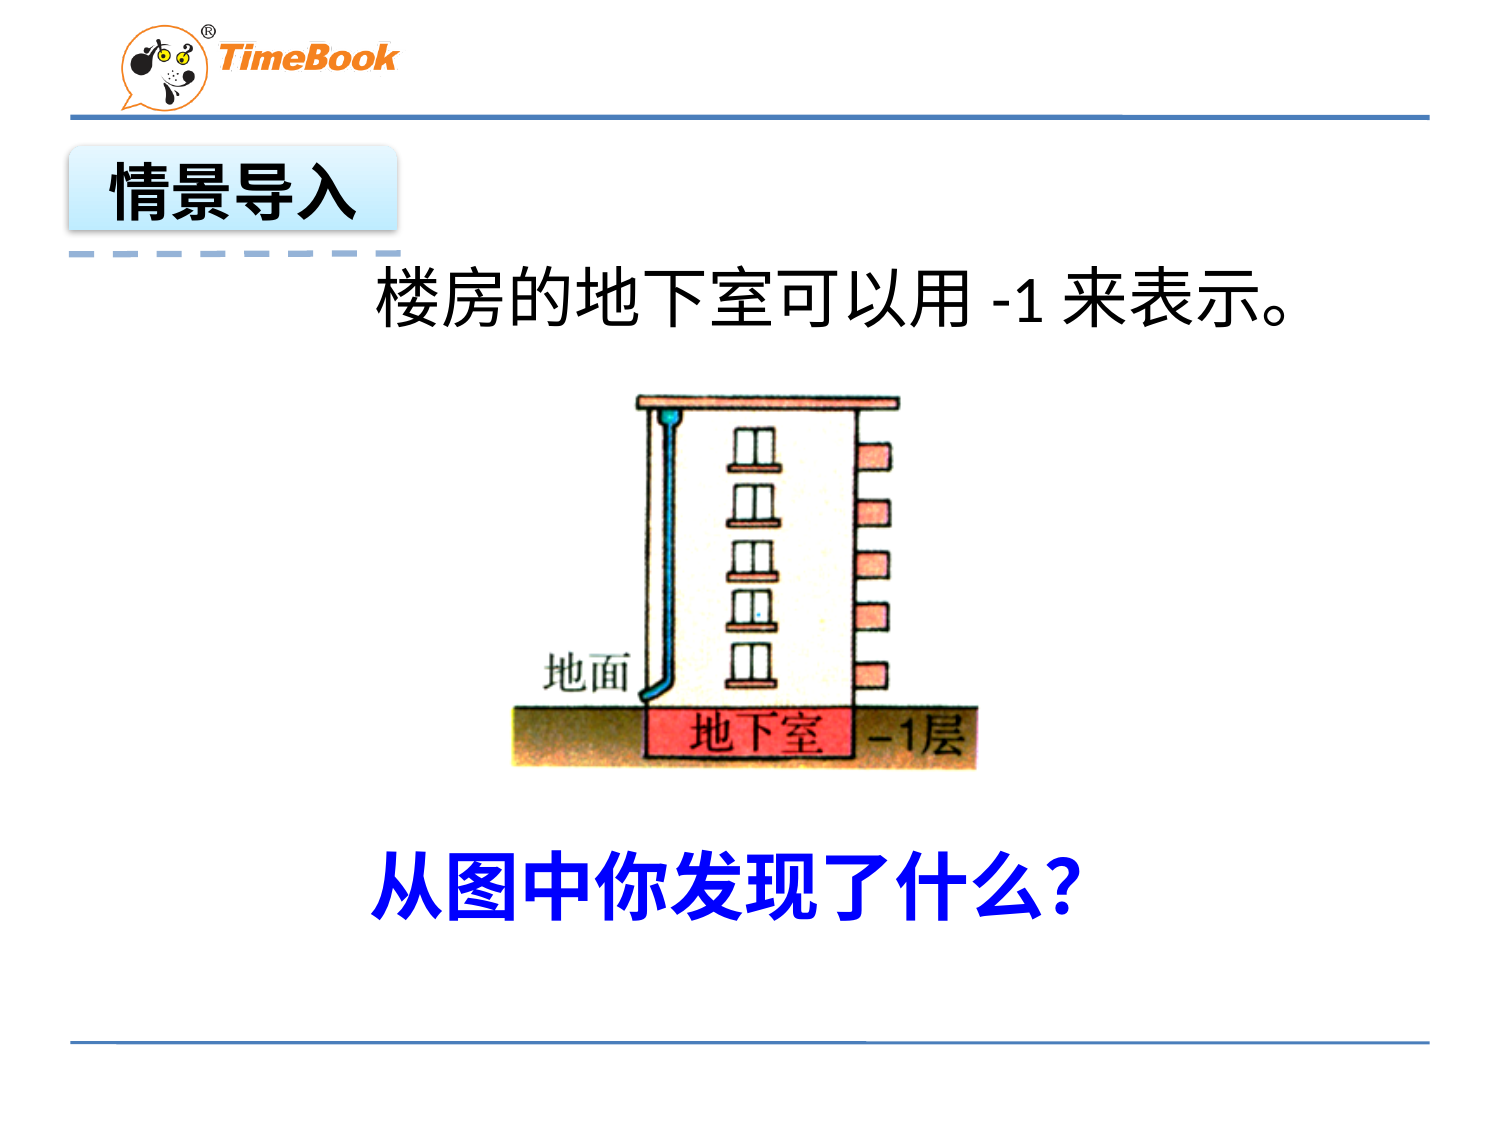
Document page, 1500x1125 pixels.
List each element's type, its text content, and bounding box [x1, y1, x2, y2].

title 楼房的地下室可以用-1来表示。 [265, 248, 1438, 396]
text_box 情景导入 [68, 144, 398, 232]
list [503, 386, 989, 777]
picture [118, 22, 408, 113]
text_box 从图中你发现了什么？ [152, 831, 1336, 937]
